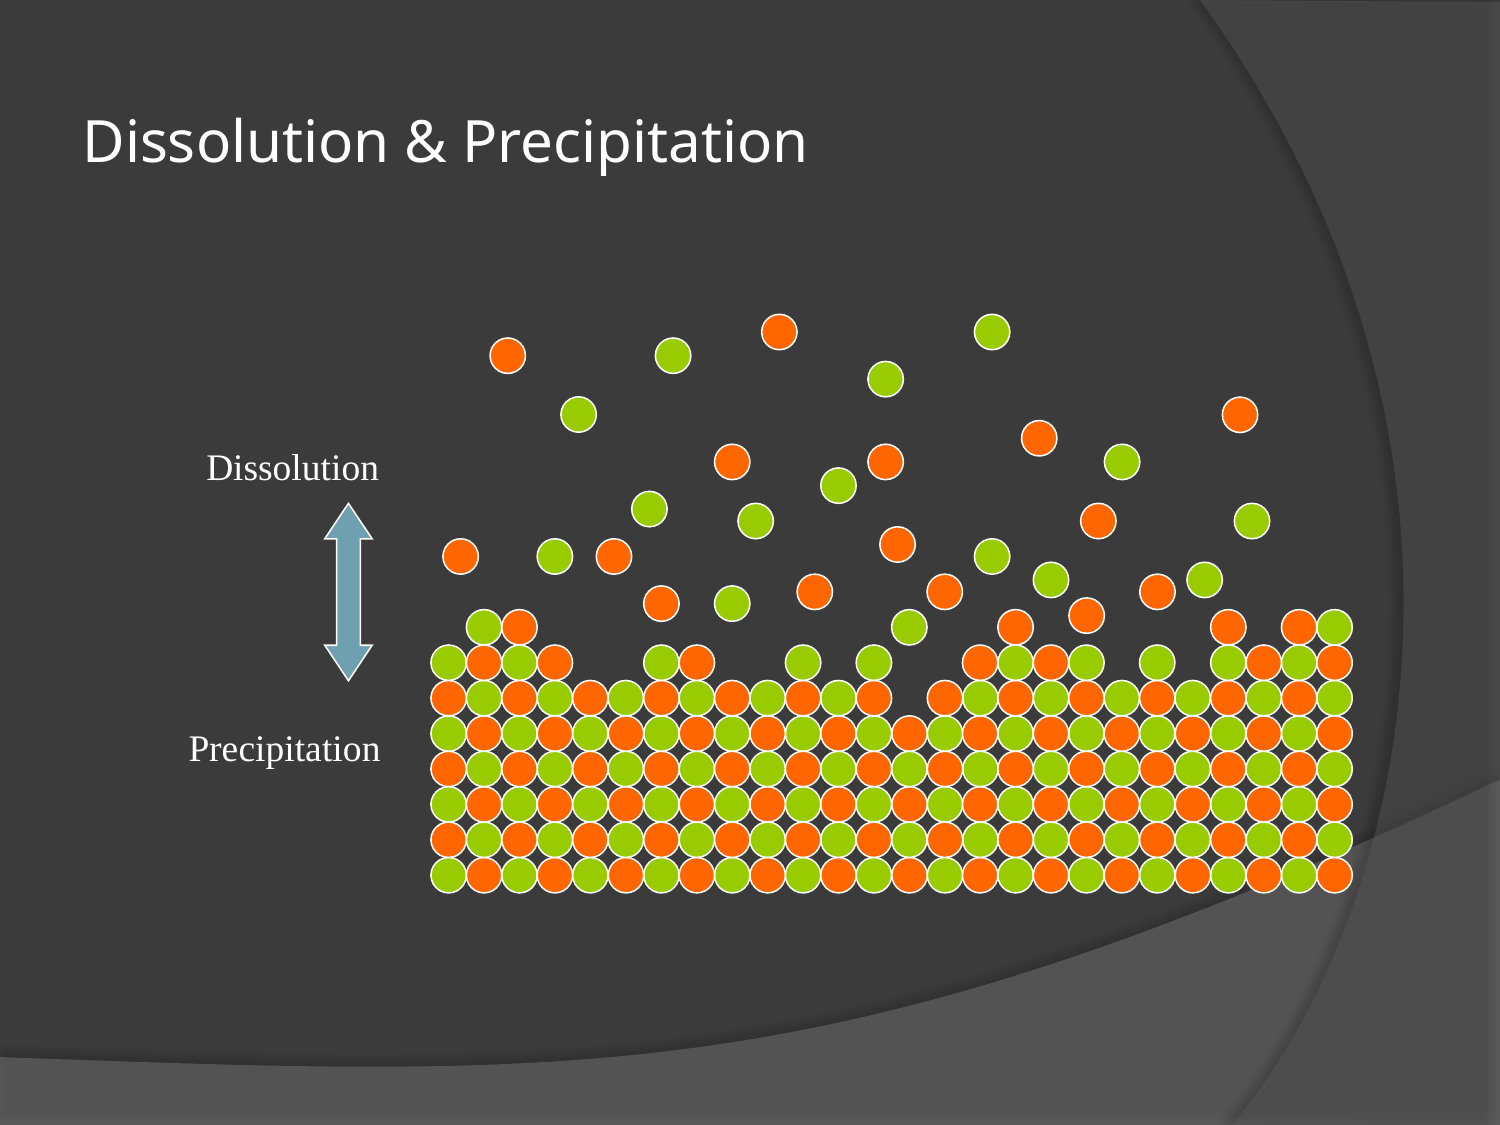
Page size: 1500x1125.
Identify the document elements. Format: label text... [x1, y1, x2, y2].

text_box [1316, 716, 1353, 752]
text_box [974, 538, 1010, 575]
text_box [1246, 645, 1282, 681]
text_box [679, 751, 715, 787]
text_box [1281, 822, 1317, 858]
text_box [1033, 751, 1069, 787]
text_box [750, 822, 785, 858]
text_box [501, 822, 538, 858]
text_box [927, 574, 963, 610]
text_box [1211, 787, 1246, 822]
text_box [501, 751, 538, 787]
text_box [1246, 822, 1281, 858]
text_box [442, 538, 479, 575]
text_box [785, 857, 821, 893]
text_box [856, 680, 892, 716]
text_box [466, 751, 502, 787]
text_box [1317, 751, 1353, 787]
title Dissolution & Precipitation [75, 45, 1300, 233]
text_box [797, 574, 833, 610]
text_box [997, 822, 1034, 858]
text_box [466, 645, 502, 681]
text_box Precipitation [173, 716, 396, 776]
text_box [1316, 645, 1353, 681]
text_box [1068, 822, 1105, 858]
text_box [998, 645, 1033, 681]
text_box [856, 822, 892, 858]
text_box [1069, 645, 1105, 681]
text_box [644, 858, 679, 893]
text_box [1080, 503, 1117, 539]
text_box [1317, 822, 1353, 858]
text_box [1069, 858, 1104, 893]
text_box [1282, 645, 1317, 681]
text_box [679, 857, 715, 893]
text_box [749, 716, 786, 752]
text_box [1281, 609, 1317, 646]
text_box [856, 645, 892, 681]
text_box [1104, 751, 1140, 787]
text_box [856, 716, 892, 752]
text_box [631, 491, 668, 527]
text_box [1104, 857, 1140, 893]
text_box [856, 751, 892, 787]
text_box [1033, 562, 1069, 598]
text_box [572, 680, 609, 716]
text_box [608, 787, 644, 822]
text_box [1246, 857, 1282, 893]
text_box [644, 716, 679, 752]
text_box [761, 314, 798, 350]
text_box [1175, 751, 1211, 787]
text_box [1210, 751, 1247, 787]
text_box [1281, 751, 1317, 787]
text_box [927, 680, 963, 716]
text_box [608, 716, 644, 752]
text_box [1234, 503, 1270, 539]
text_box [1211, 716, 1246, 752]
text_box [573, 857, 608, 893]
text_box [644, 787, 679, 822]
text_box [1282, 787, 1317, 822]
text_box [927, 751, 963, 787]
text_box [714, 444, 750, 480]
text_box [466, 787, 502, 822]
text_box [879, 526, 916, 563]
text_box [466, 716, 502, 752]
text_box [490, 337, 526, 374]
text_box [430, 645, 466, 681]
text_box [737, 503, 774, 539]
text_box [821, 680, 856, 716]
text_box [820, 716, 857, 752]
text_box [1246, 787, 1282, 822]
text_box [1033, 645, 1069, 681]
text_box [643, 585, 680, 622]
text_box [643, 680, 680, 716]
text_box [892, 751, 927, 787]
text_box [1104, 444, 1140, 480]
text_box [537, 538, 573, 575]
text_box [891, 609, 928, 646]
text_box [1175, 787, 1211, 822]
text_box [1139, 645, 1175, 681]
text_box [963, 822, 998, 858]
text_box [962, 645, 998, 681]
text_box [466, 857, 502, 893]
text_box [502, 858, 537, 893]
text_box [608, 751, 644, 787]
text_box [963, 751, 998, 787]
text_box [715, 857, 750, 893]
text_box [1104, 787, 1140, 822]
text_box [502, 716, 537, 752]
text_box [820, 858, 857, 893]
text_box [430, 680, 467, 716]
text_box [785, 680, 821, 716]
text_box [1246, 680, 1281, 716]
text_box [1033, 858, 1069, 893]
text_box [1033, 680, 1069, 716]
text_box [679, 680, 715, 716]
text_box [430, 787, 466, 822]
text_box [974, 314, 1010, 350]
text_box [679, 787, 715, 822]
text_box [1139, 751, 1175, 787]
text_box [714, 751, 750, 787]
text_box [537, 716, 573, 752]
text_box [927, 787, 963, 822]
text_box [572, 822, 609, 858]
text_box [643, 645, 679, 681]
text_box [962, 858, 998, 893]
text_box [715, 787, 750, 822]
text_box [891, 715, 928, 752]
text_box [501, 680, 538, 716]
text_box [573, 716, 608, 752]
text_box [430, 858, 466, 893]
text_box [714, 585, 750, 622]
text_box [596, 538, 632, 575]
text_box [1210, 609, 1247, 646]
text_box [572, 751, 609, 787]
text_box [430, 716, 466, 752]
text_box [1175, 680, 1211, 716]
text_box [821, 822, 856, 858]
text_box [608, 822, 644, 858]
text_box [715, 716, 750, 752]
text_box [1069, 716, 1104, 752]
text_box [1140, 857, 1175, 893]
text_box [963, 680, 998, 716]
text_box [1246, 751, 1281, 787]
text_box [537, 822, 573, 858]
text_box [856, 857, 892, 893]
text_box [1281, 857, 1317, 893]
text_box [892, 822, 927, 858]
text_box [1068, 680, 1105, 716]
text_box [714, 680, 750, 716]
text_box [466, 822, 502, 858]
text_box [1069, 787, 1104, 822]
text_box [820, 467, 857, 504]
text_box [679, 716, 715, 752]
text_box [927, 716, 963, 752]
text_box [785, 787, 821, 822]
text_box [1068, 597, 1105, 634]
text_box [1139, 822, 1175, 858]
text_box [655, 337, 691, 374]
text_box [998, 858, 1033, 893]
text_box [537, 787, 573, 822]
text_box [1033, 716, 1069, 752]
text_box [1175, 857, 1211, 893]
text_box [501, 609, 538, 646]
text_box [1033, 787, 1069, 822]
text_box [1316, 787, 1353, 822]
text_box [1021, 420, 1057, 456]
text_box [643, 822, 680, 858]
text_box [785, 751, 821, 787]
text_box [679, 822, 715, 858]
text_box [891, 787, 928, 822]
text_box [1281, 680, 1317, 716]
text_box [502, 645, 537, 681]
text_box [997, 609, 1034, 646]
text_box [1186, 562, 1223, 598]
text_box [679, 645, 715, 681]
text_box [750, 680, 785, 716]
text_box [1175, 716, 1211, 752]
text_box [927, 858, 963, 893]
text_box [1317, 680, 1353, 716]
text_box [430, 822, 467, 858]
text_box [1210, 822, 1247, 858]
text_box [1139, 680, 1175, 716]
text_box [927, 822, 963, 858]
text_box [998, 716, 1033, 752]
text_box [820, 787, 857, 822]
text_box [867, 361, 904, 397]
text_box [1140, 716, 1175, 752]
text_box [750, 751, 785, 787]
text_box [430, 751, 467, 787]
text_box Dissolution [191, 435, 395, 496]
text_box [643, 751, 680, 787]
text_box [962, 787, 998, 822]
text_box [1104, 716, 1140, 752]
text_box [998, 787, 1033, 822]
text_box [821, 751, 856, 787]
text_box [1211, 857, 1246, 893]
text_box [1316, 858, 1353, 893]
text_box [1222, 397, 1258, 433]
text_box [573, 787, 608, 822]
text_box [1317, 609, 1353, 646]
text_box [1175, 822, 1210, 858]
text_box [997, 751, 1034, 787]
text_box [749, 787, 786, 822]
text_box [997, 680, 1034, 716]
text_box [560, 396, 597, 433]
text_box [1210, 645, 1246, 681]
text_box [785, 645, 821, 681]
text_box [1139, 574, 1176, 610]
text_box [537, 857, 573, 893]
text_box [1068, 751, 1105, 787]
text_box [891, 857, 928, 893]
text_box [867, 444, 904, 480]
text_box [1282, 716, 1317, 752]
text_box [1210, 680, 1247, 716]
text_box [785, 822, 821, 858]
text_box [856, 787, 892, 822]
text_box [537, 680, 573, 716]
text_box [608, 680, 644, 716]
text_box [1246, 716, 1282, 752]
text_box [1140, 787, 1175, 822]
text_box [962, 716, 998, 752]
text_box [502, 787, 537, 822]
text_box [1104, 822, 1140, 858]
text_box [785, 716, 821, 752]
text_box [537, 645, 573, 681]
text_box [1033, 822, 1069, 858]
text_box [466, 609, 502, 646]
text_box [537, 751, 573, 787]
text_box [466, 680, 502, 716]
text_box [749, 857, 786, 893]
text_box [608, 858, 644, 893]
text_box [324, 503, 373, 681]
text_box [714, 822, 750, 858]
text_box [1104, 680, 1140, 716]
